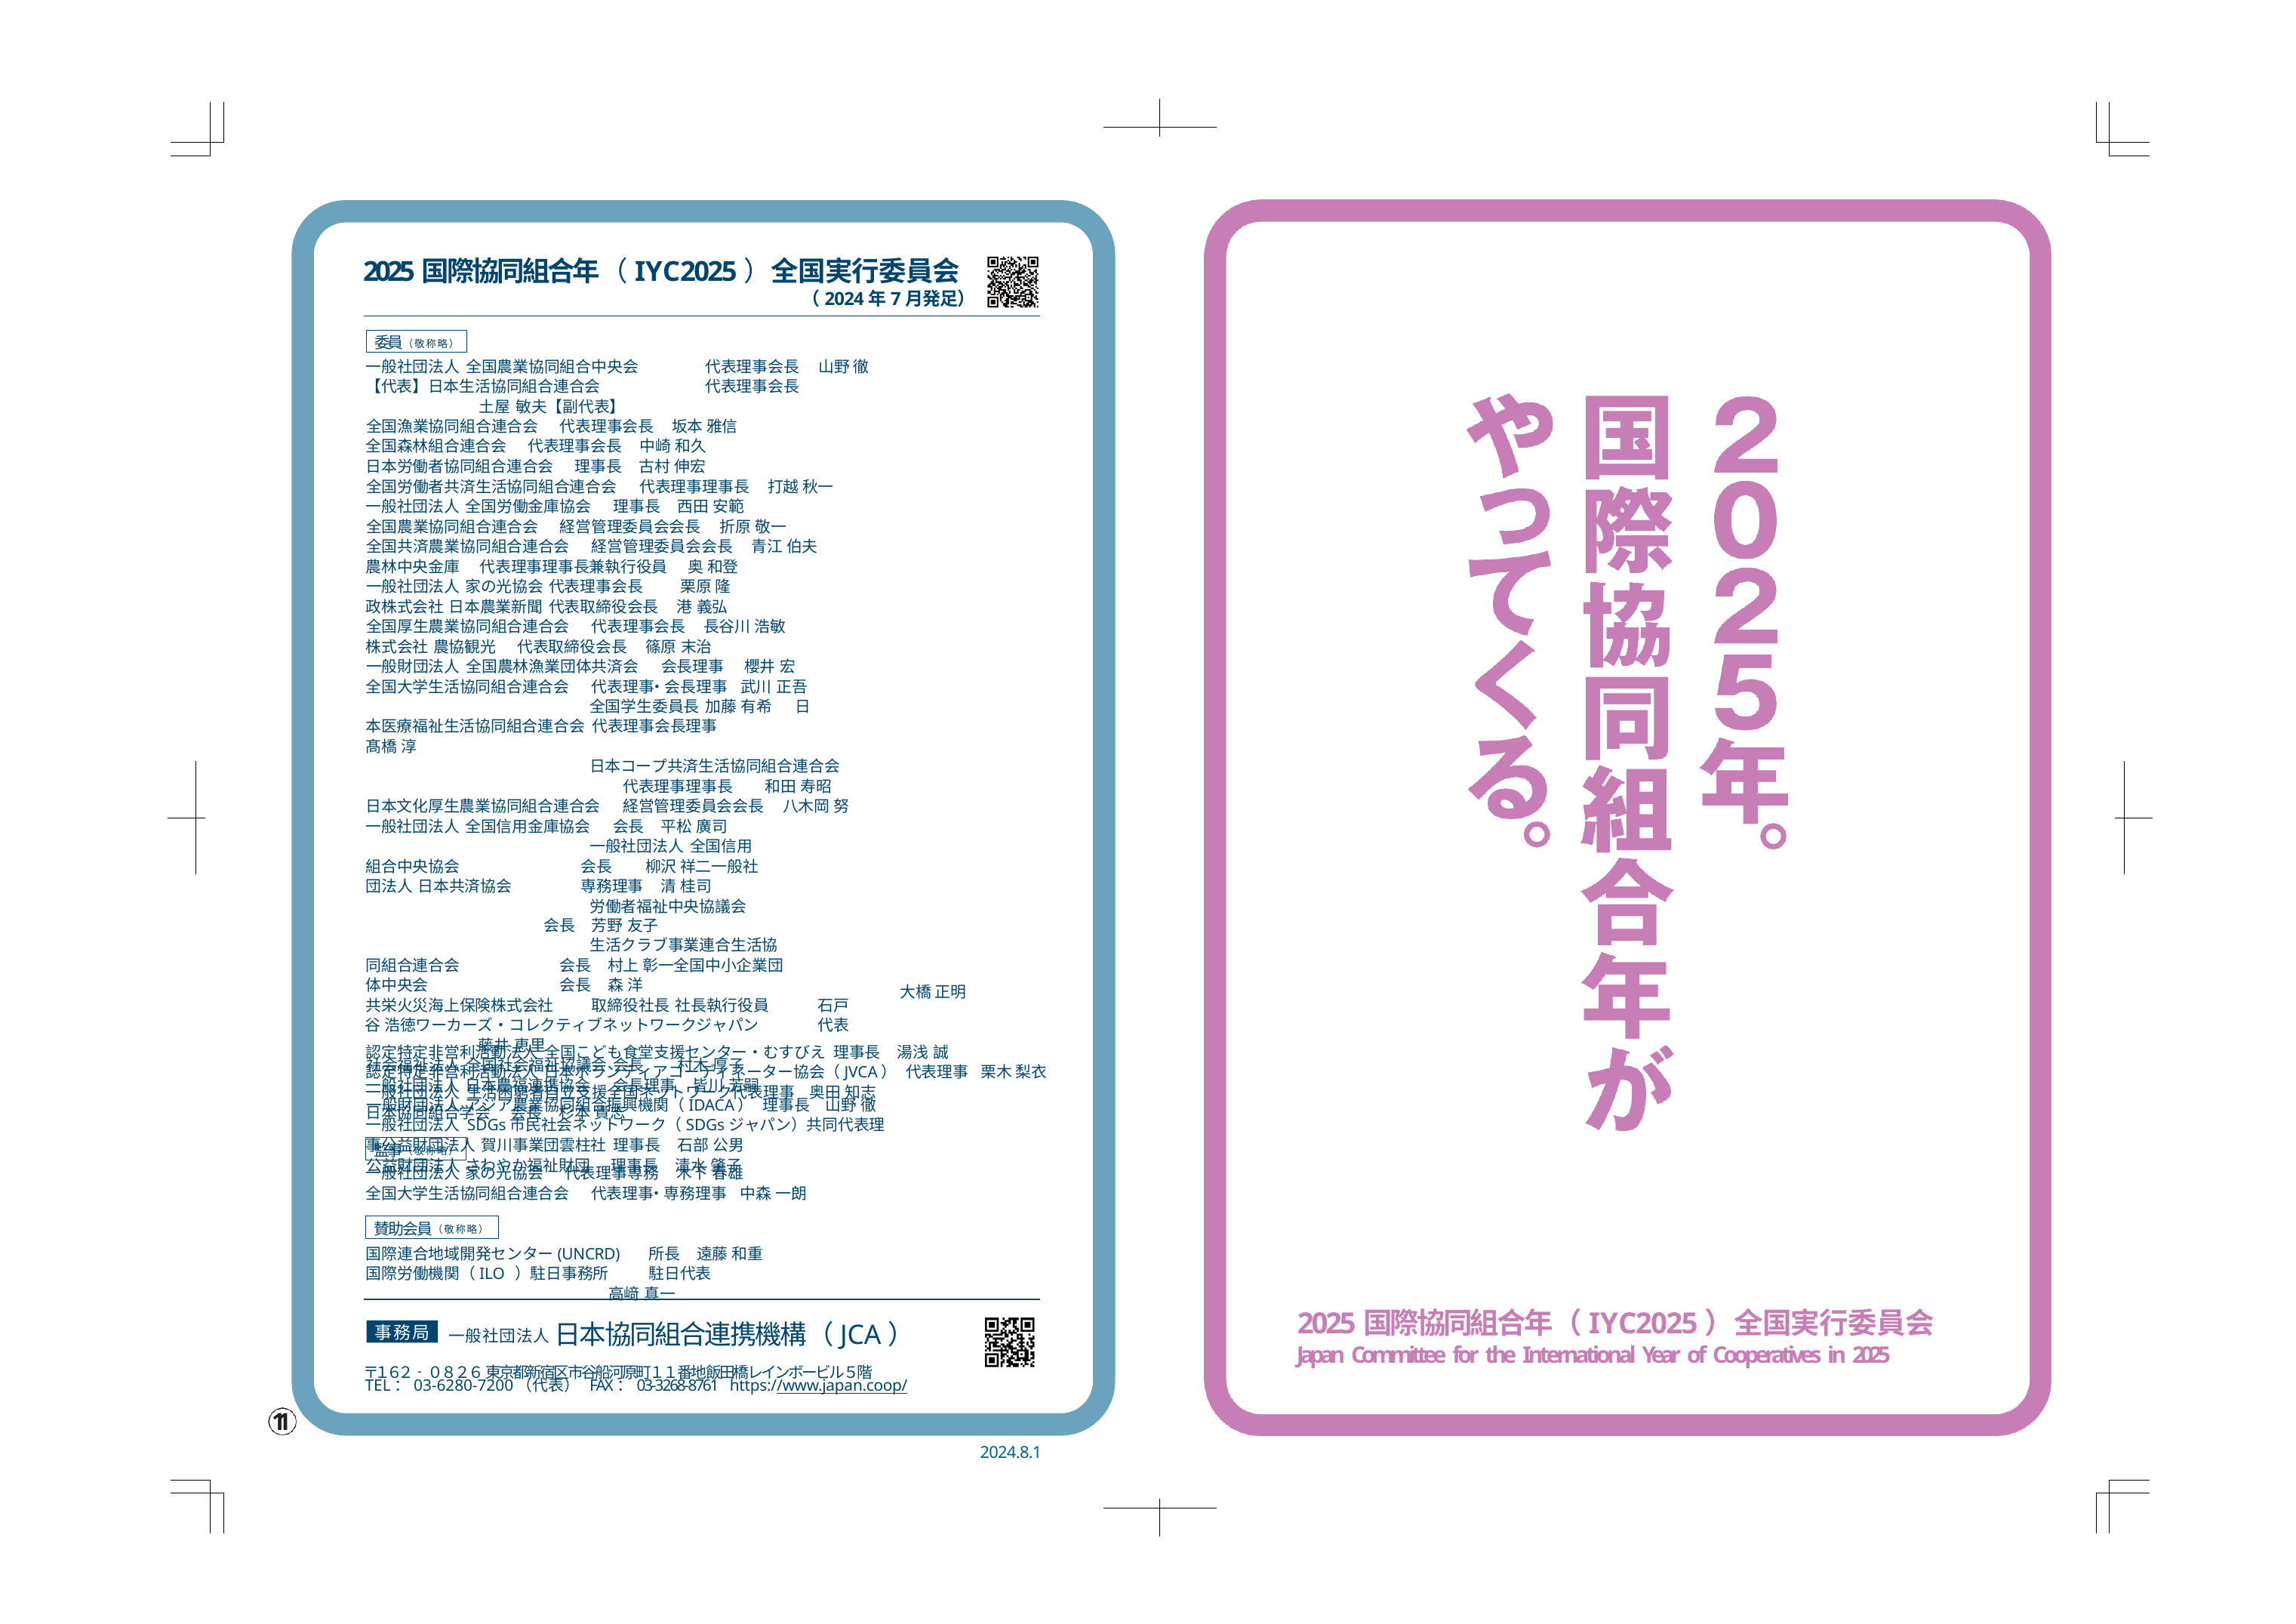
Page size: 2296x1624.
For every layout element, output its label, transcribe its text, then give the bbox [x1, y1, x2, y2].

picture [268, 1407, 297, 1436]
text_box 2024.8.1 [978, 1440, 1064, 1462]
text_box 国際連合地域開発センター(UNCRD) 所長 遠藤 和重国際労働機関（ILO ）駐日事務所 駐日代表 高﨑 真一 [364, 1299, 767, 1303]
text_box 国際連合地域開発センター(UNCRD) 所長 遠藤 和重国際労働機関（ILO ）駐日事務所 駐日代表 高﨑 真一 [364, 1240, 767, 1299]
text_box 一般社団法人 家の光協会 代表理事専務 木下 春雄 全国大学生活協同組合連合会 代表理事・専務理事 中森 一朗 [364, 1160, 810, 1203]
text_box 賛助会員（敬称略） [365, 1216, 498, 1239]
picture [1204, 199, 2051, 1436]
text_box 委員（敬称略） [366, 330, 467, 353]
text_box TEL：03‐6280‐7200（代表） FAX：03‐3268‐8761 https://www.japan.coop/ [363, 1373, 924, 1398]
text_box 事務局 [366, 1320, 439, 1343]
text_box 2025国際協同組合年（IYC2025）全国実行委員会 Japan Committee for the International Year of Cooperatives in 2025 [1294, 1302, 1953, 1368]
text_box 監事（敬称略） [365, 1137, 466, 1160]
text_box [363, 252, 1043, 317]
text_box 大橋 正明 [898, 980, 971, 1001]
text_box 認定特定非営利活動法人 全国こども食堂支援センター・むすびえ 理事長 湯浅 誠 認定特定非営利活動法人 日本ボランティアコーディネーター協会（JVCA） 代表理事 栗木 梨衣一般社団法人 生活困窮者自立支援全国ネットワーク代表理事 奥田 知志 日本協同組合学会 会長 杉本 貴志 [364, 1039, 1051, 1122]
picture [984, 1317, 1035, 1368]
text_box 一般社団法人 日本協同組合連携機構（JCA） [443, 1314, 943, 1351]
text_box 一般社団法人 全国農業協同組合中央会 代表理事会長 山野 徹【代表】日本生活協同組合連合会 代表理事会長 土屋 敏夫【副代表】 全国漁業協同組合連合会 代表理事会長 坂本 雅信全国森林組合連合会 代表理事会長 中崎 和久 日本労働者協同組合連合会 理事長 古村 伸宏 全国労働者共済生活協同組合連合会 代表理事理事長 打越 秋一一般社団法人 全国労働金庫協会 理事長 西田 安範 全国農業協同組合連合会 経営管理委員会会長 折原 敬一 全国共済農業協同組合連合会 経営管理委員会会長 青江 伯夫農林中央金庫 代表理事理事長兼執行役員 奥 和登 一般社団法人 家の光協会 代表理事会長 栗原 隆政株式会社 日本農業新聞 代表取締役会長 港 義弘 全国厚生農業協同組合連合会 代表理事会長 長谷川 浩敏株式会社 農協観光 代表取締役会長 篠原 末治 一般財団法人 全国農林漁業団体共済会 会長理事 櫻井 宏 全国大学生活協同組合連合会 代表理事・会長理事 武川 正吾 全国学生委員長 加藤 有希 日本医療福祉生活協同組合連合会 代表理事会長理事 髙橋 淳 日本コープ共済生活協同組合連合会 代表理事理事長 和田 寿昭 日本文化厚生農業協同組合連合会 経営管理委員会会長 八木岡 努一般社団法人 全国信用金庫協会 会長 平松 廣司 一般社団法人 全国信用組合中央協会 会長 柳沢 祥二一般社団法人 日本共済協会 専務理事 清 桂司 労働者福祉中央協議会 会長 芳野 友子 生活クラブ事業連合生活協同組合連合会 会長 村上 彰一全国中小企業団体中央会 会長 森 洋 共栄火災海上保険株式会社 取締役社長 社長執行役員 石戸谷 浩徳ワーカーズ・コレクティブネットワークジャパン 代表 藤井 恵里 社会福祉法人 全国社会福祉協議会 会長 村木 厚子 一般社団法人 日本農福連携協会 会長理事 皆川 芳嗣 一般財団法人 アジア農業協同組合振興機関（IDACA） 理事長 山野 徹一般社団法人 SDGs市民社会ネットワーク（SDGsジャパン）共同代表理事公益財団法人 賀川事業団雲柱社 理事長 石部 公男 公益財団法人 さわやか福祉財団 理事長 清水 肇子 [363, 353, 886, 1175]
text_box 〒１６２-０８２６ 東京都新宿区市谷船河原町１１番地 飯田橋レインボービル５階 [359, 1352, 896, 1383]
